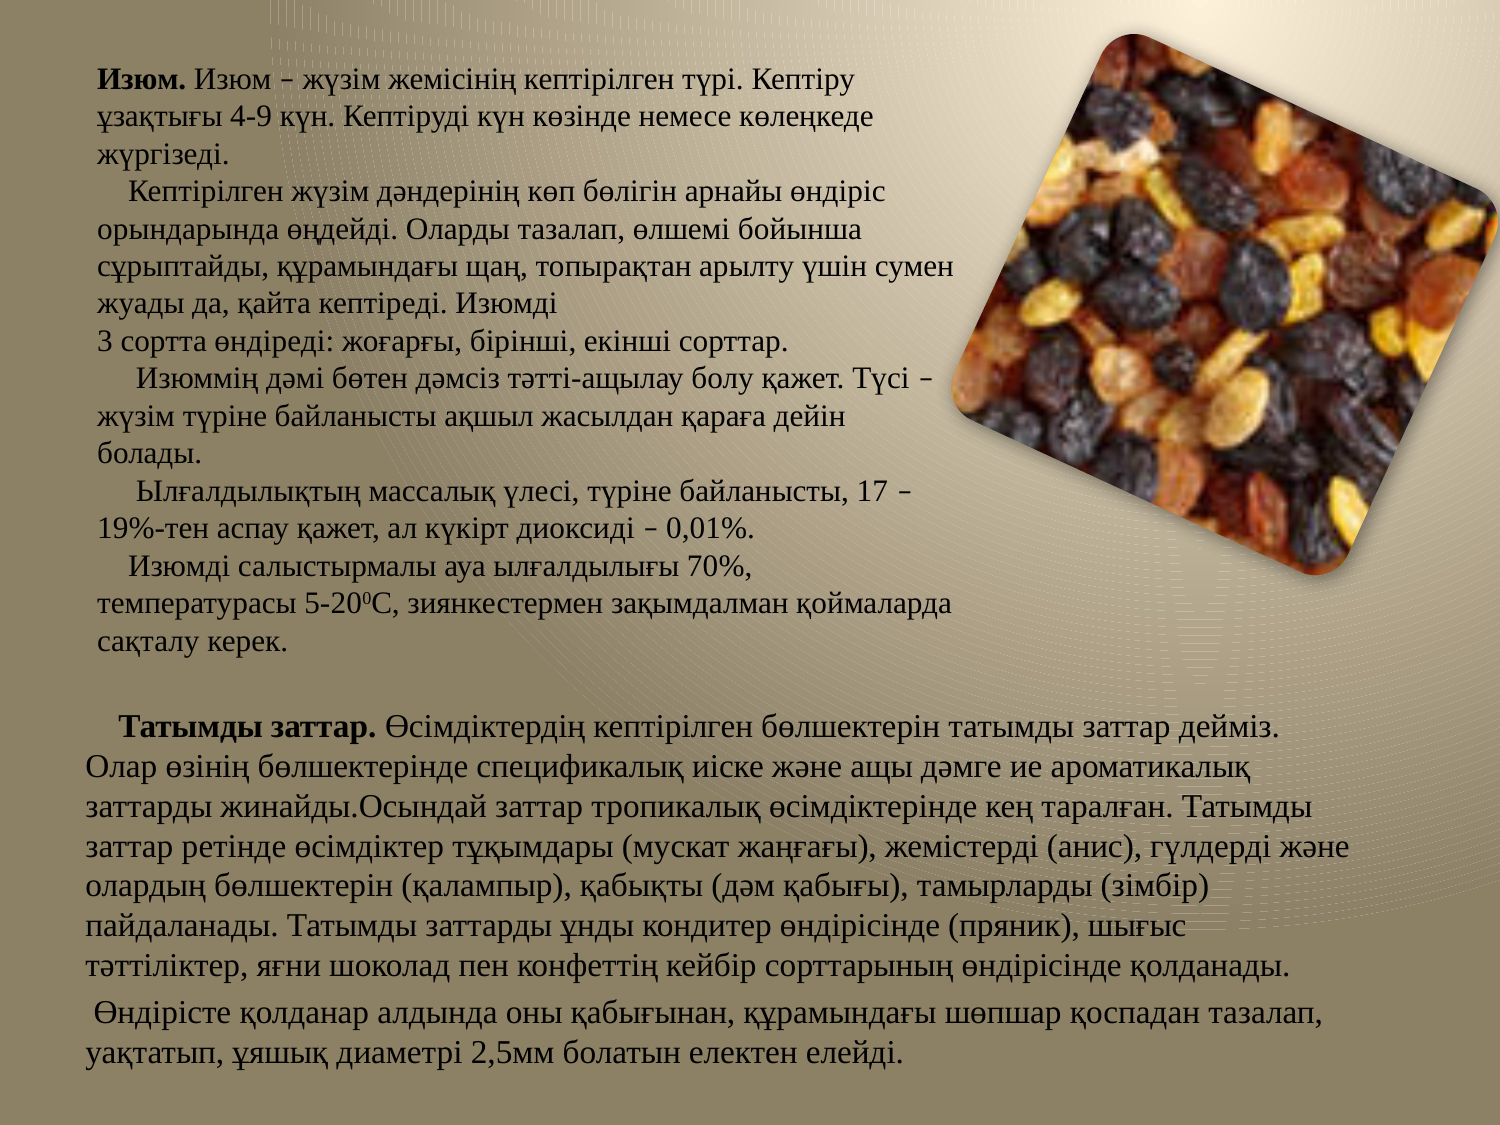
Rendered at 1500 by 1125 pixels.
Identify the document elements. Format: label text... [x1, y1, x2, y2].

picture [951, 34, 1498, 576]
text_box Изюм. Изюм – жүзім жемісінің кептірілген түрі. Кептіру ұзақтығы 4-9 күн. Кептіруді күн көзінде немесе көлеңкеде жүргізеді. Кептірілген жүзім дәндерінің көп бөлігін арнайы өндіріс орындарында өңдейді. Оларды тазалап, өлшемі бойынша сұрыптайды, құрамындағы щаң, топырақтан арылту үшін сумен жуады да, қайта кептіреді. Изюмді 3 сортта өндіреді: жоғарғы, бірінші, екінші сорттар. Изюммің дәмі бөтен дәмсіз тәтті-ащылау болу қажет. Түсі – жүзім түріне байланысты ақшыл жасылдан қараға дейін болады. Ылғалдылықтың массалық үлесі, түріне байланысты, 17 – 19%-тен аспау қажет, ал күкірт диоксиді – 0,01%. Изюмді салыстырмалы ауа ылғалдылығы 70%, температурасы 5-200С, зиянкестермен зақымдалман қоймаларда сақталу керек. [82, 50, 973, 696]
text_box Татымды заттар. Өсімдіктердің кептірілген бөлшектерін татымды заттар дейміз. Олар өзінің бөлшектерінде спецификалық иіске және ащы дәмге ие ароматикалық заттарды жинайды.Осындай заттар тропикалық өсімдіктерінде кең таралған. Татымды заттар ретінде өсімдіктер тұқымдары (мускат жаңғағы), жемістерді (анис), гүлдерді және олардың бөлшектерін (қалампыр), қабықты (дәм қабығы), тамырларды (зімбір) пайдаланады. Татымды заттарды ұнды кондитер өндірісінде (пряник), шығыс тәттіліктер, яғни шоколад пен конфеттің кейбір сорттарының өндірісінде қолданады. Өндірісте қолданар алдында оны қабығынан, құрамындағы шөпшар қоспадан тазалап, уақтатып, ұяшық диаметрі 2,5мм болатын електен елейді. [70, 696, 1372, 1078]
